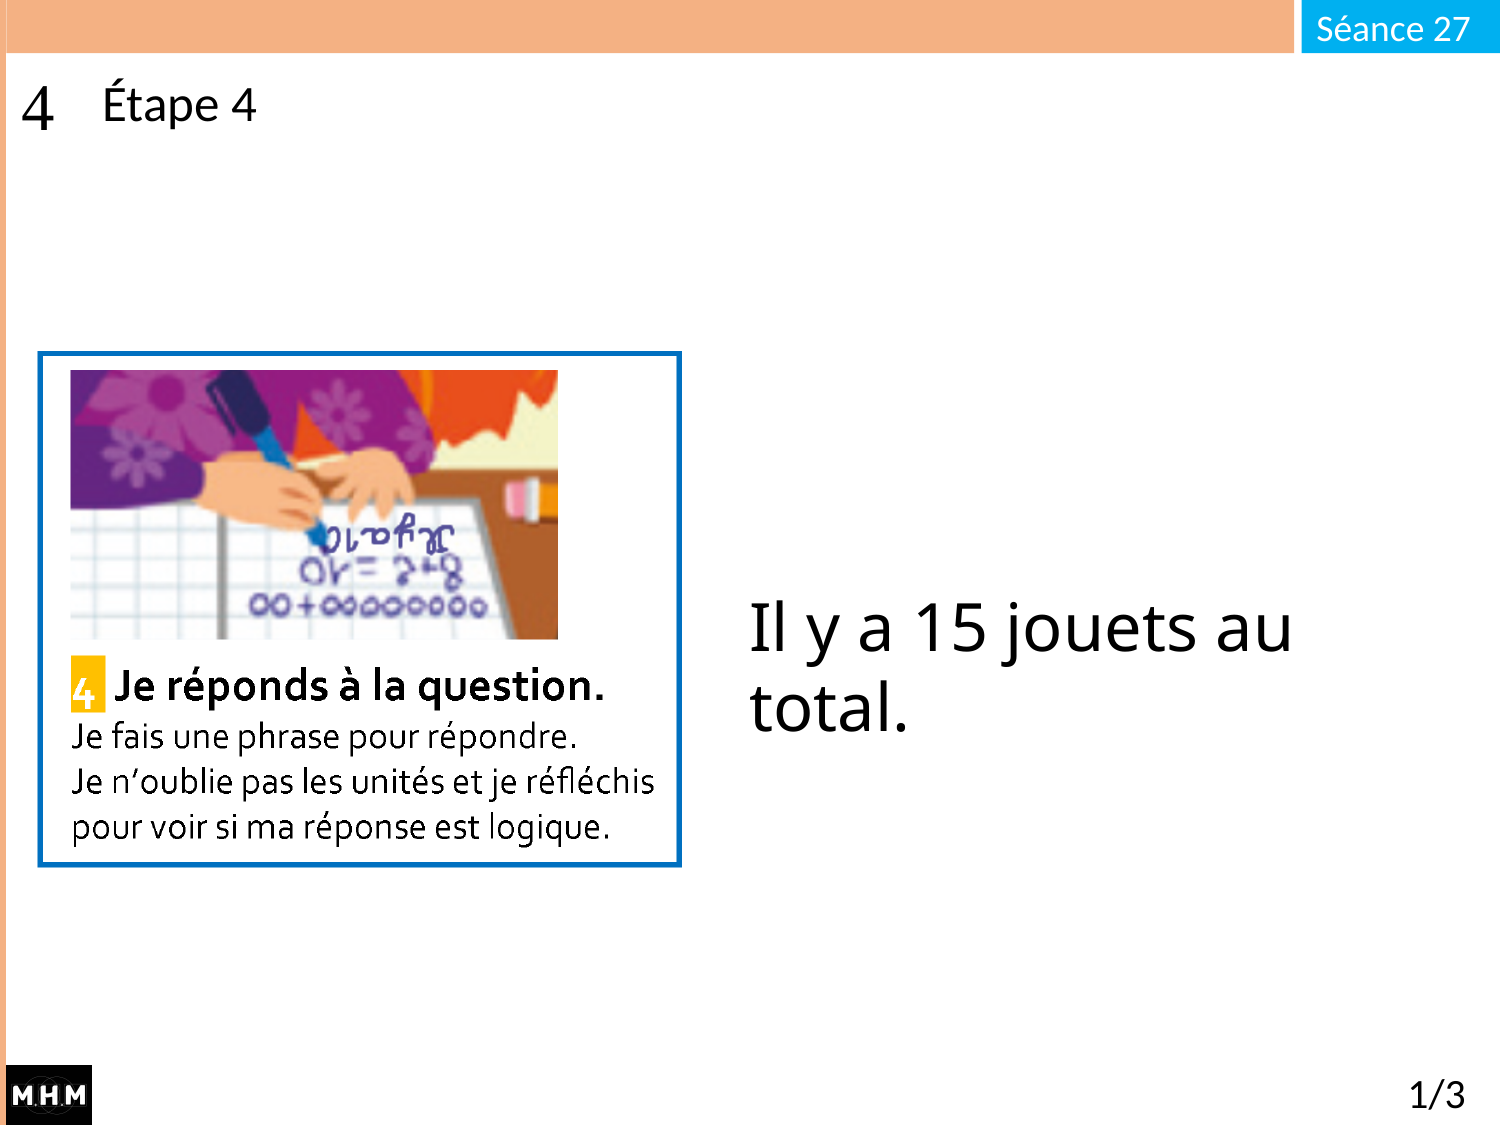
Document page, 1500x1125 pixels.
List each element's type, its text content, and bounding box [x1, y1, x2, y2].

list 1/3 [1373, 1064, 1500, 1125]
title Étape 4 [87, 32, 1382, 140]
picture [6, 1065, 92, 1125]
text_box Il y a 15 jouets au total. [734, 576, 1458, 752]
picture [34, 350, 684, 869]
